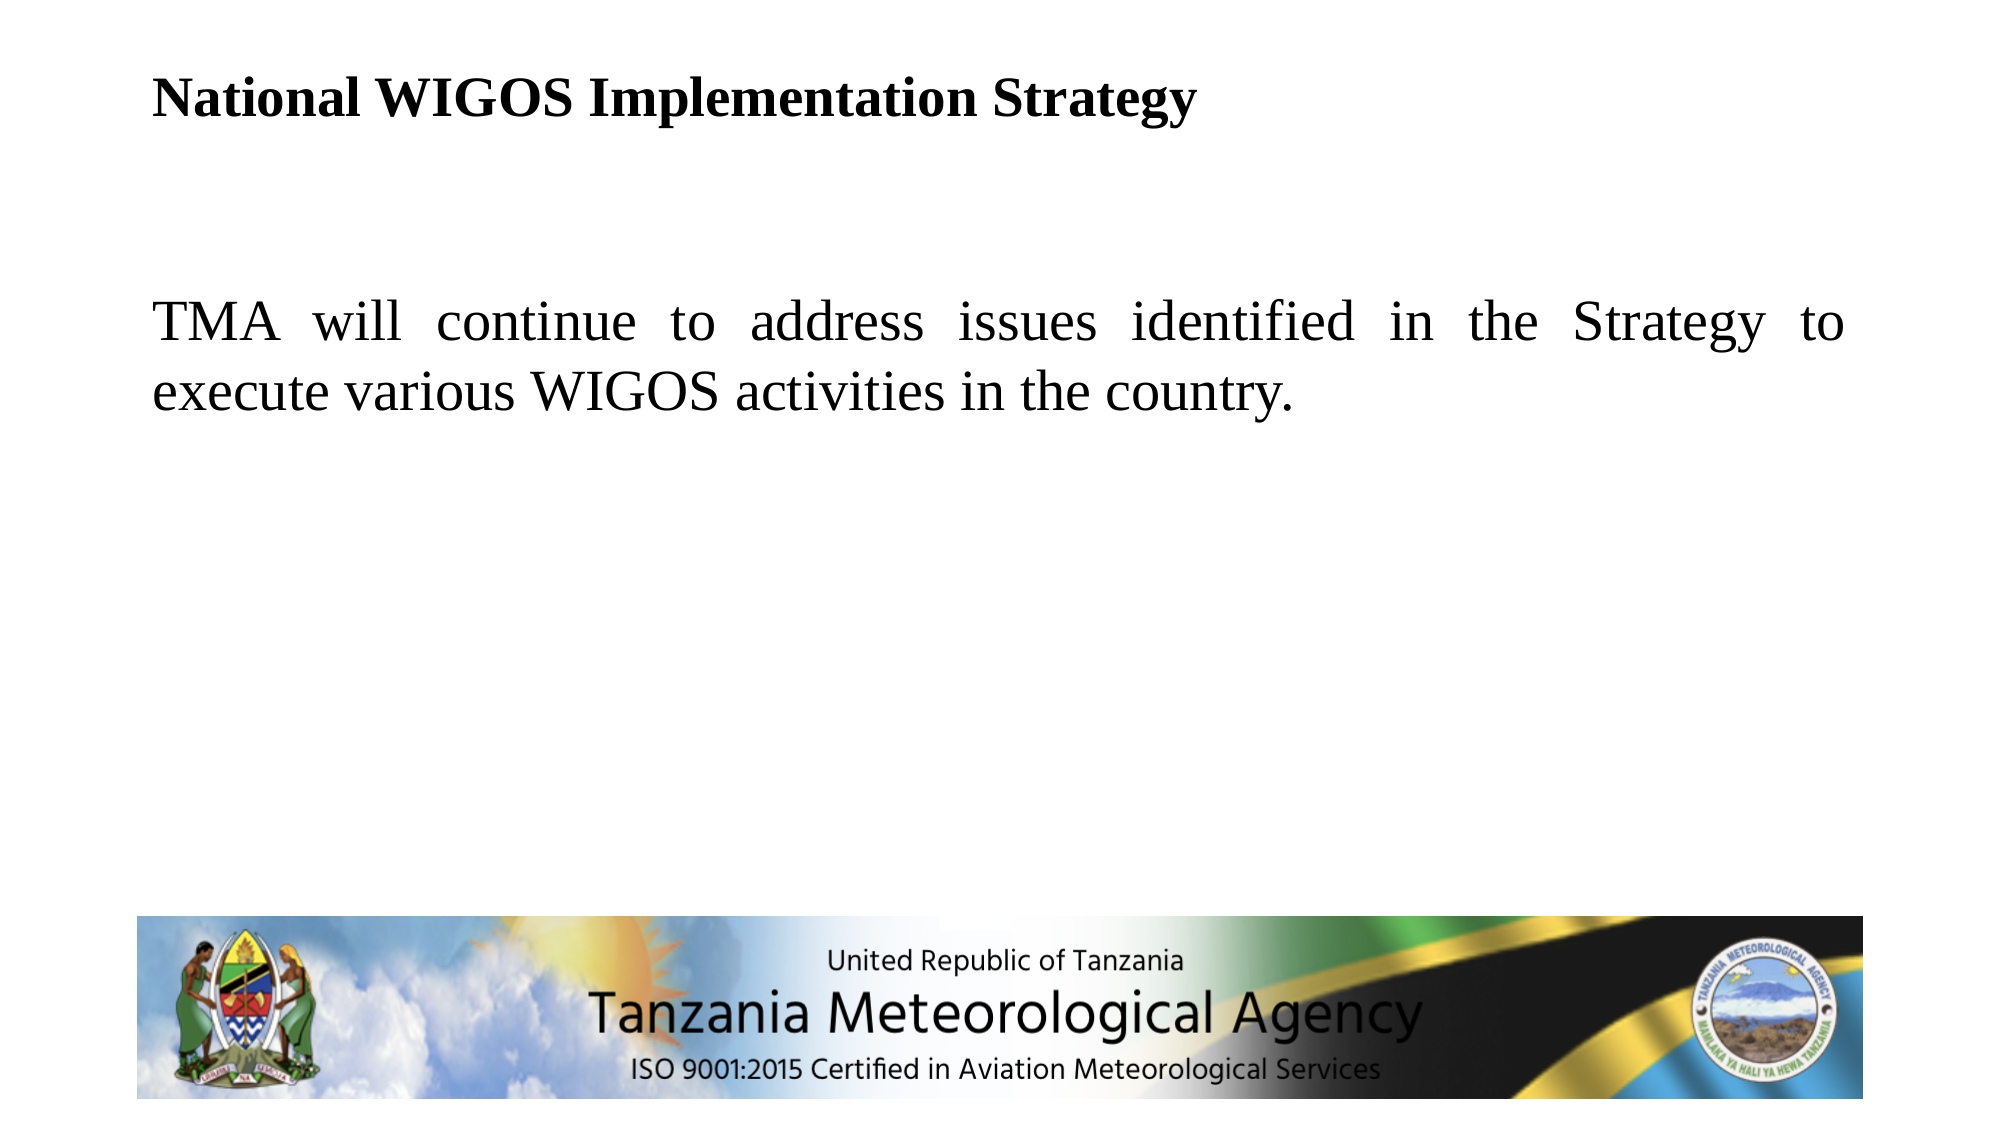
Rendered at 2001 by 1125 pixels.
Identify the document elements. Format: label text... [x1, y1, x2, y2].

title National WIGOS Implementation Strategy [137, 59, 1863, 205]
list TMA will continue to address issues identified in the Strategy to execute various WIGOS activities in the country. [137, 205, 1863, 916]
picture [137, 916, 1863, 1099]
